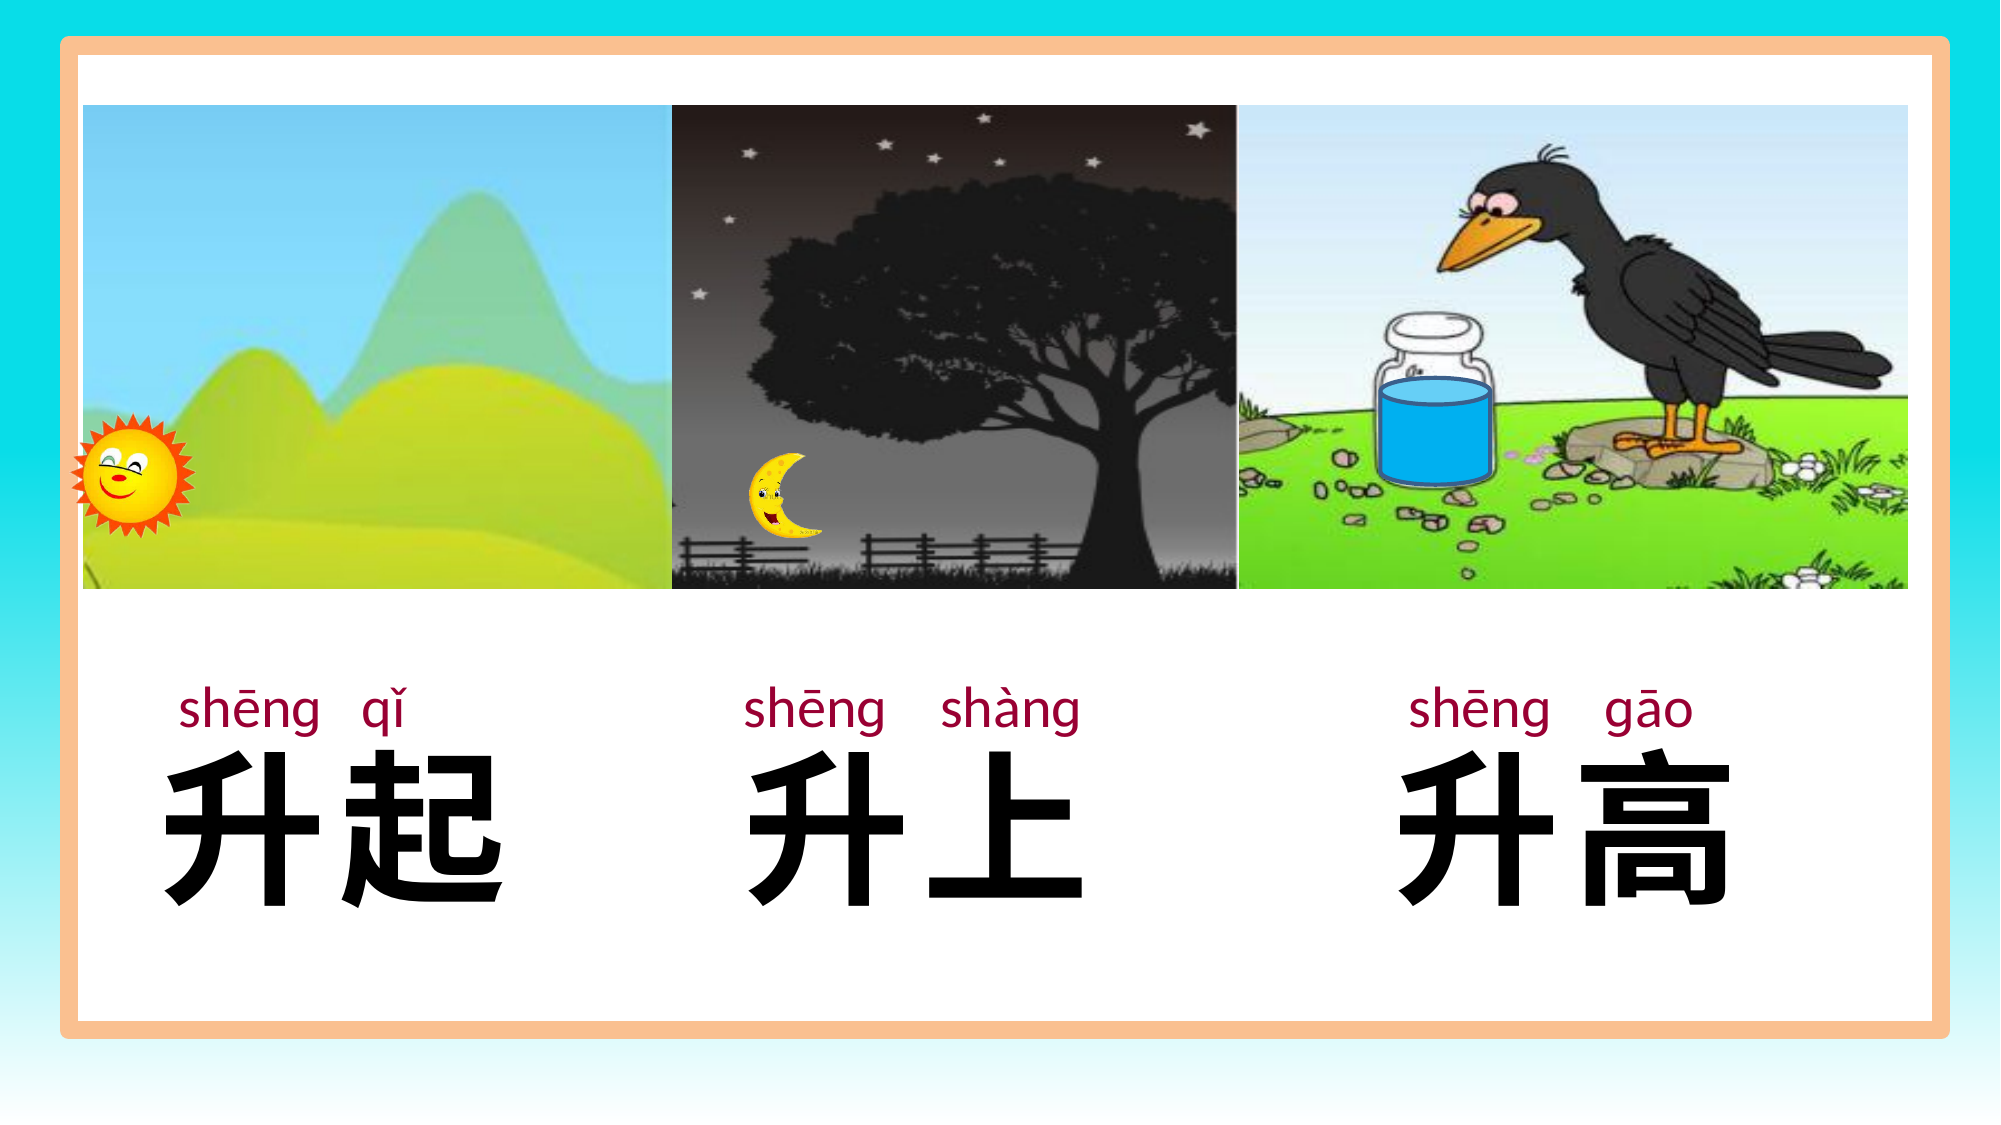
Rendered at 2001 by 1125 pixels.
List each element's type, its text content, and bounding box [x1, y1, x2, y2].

text_box shēnɡ shànɡ [713, 662, 1295, 747]
text_box 升起 [145, 717, 595, 933]
text_box shēnɡ ɡāo [1378, 662, 1859, 747]
text_box 升高 [1378, 747, 1829, 933]
text_box [67, 44, 1943, 1032]
text_box 升上 [729, 747, 1179, 933]
picture [68, 104, 1908, 589]
text_box shēnɡ qǐ [148, 662, 630, 747]
